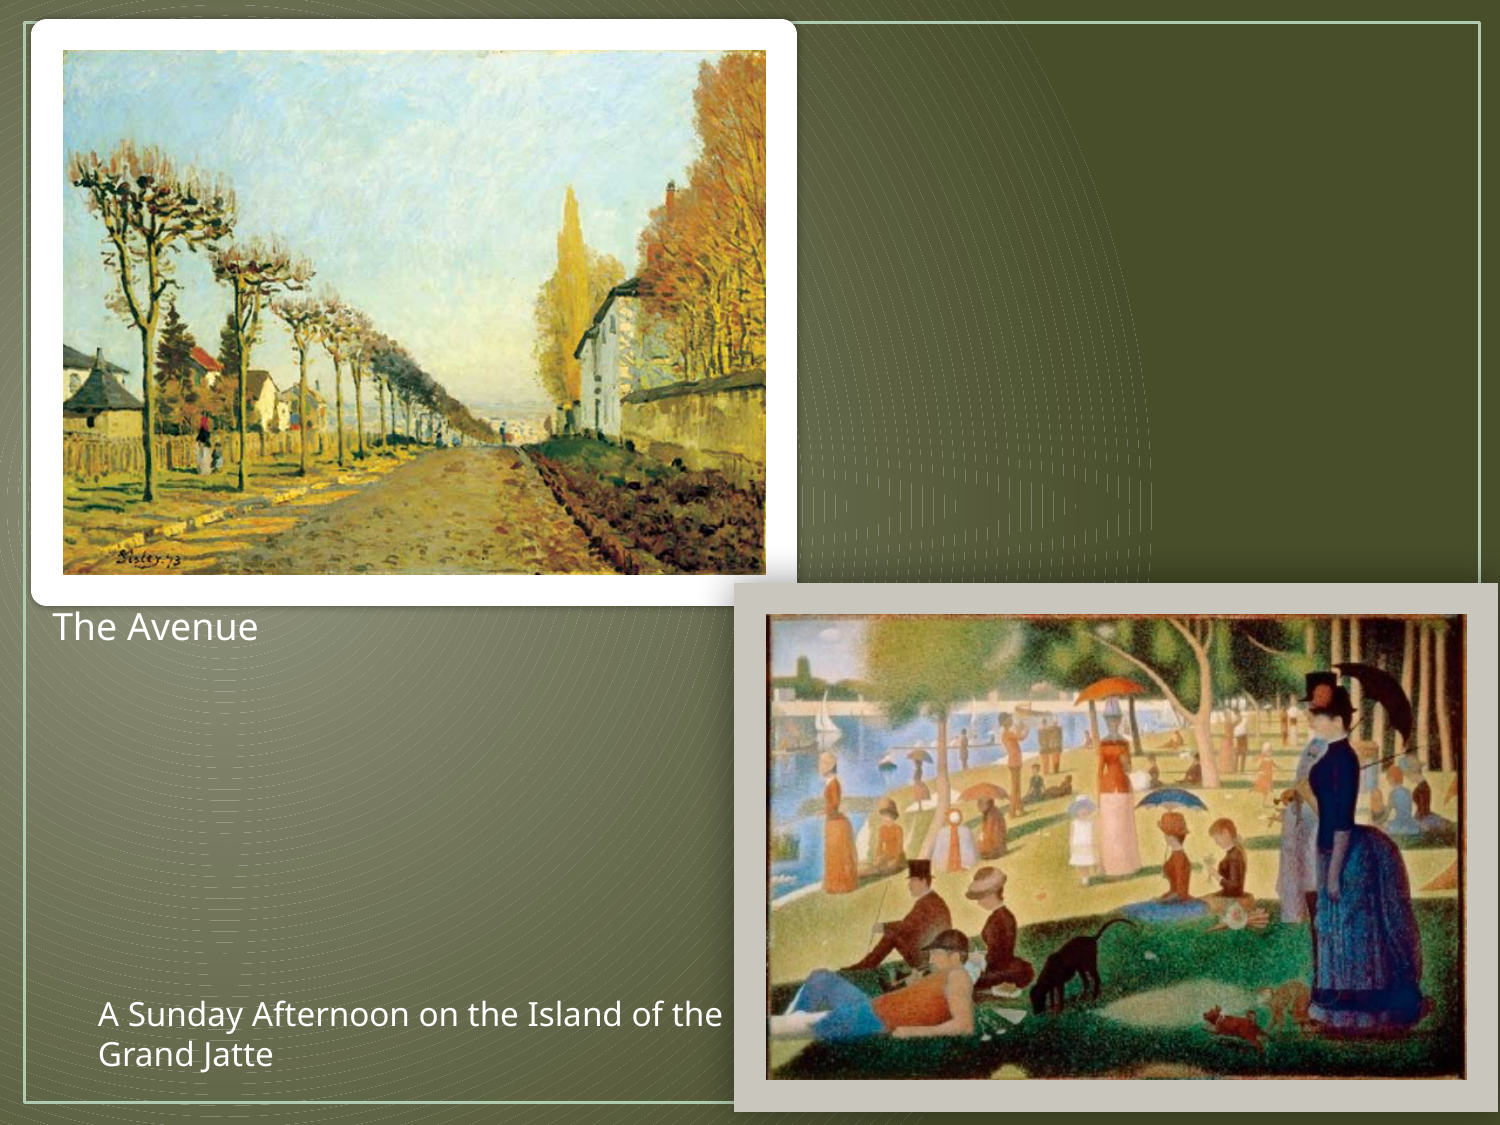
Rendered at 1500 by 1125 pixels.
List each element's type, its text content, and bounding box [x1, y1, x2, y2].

picture [62, 49, 766, 576]
picture [765, 613, 1467, 1081]
text_box The Avenue [37, 595, 709, 656]
text_box A Sunday Afternoon on the Island of the Grand Jatte [83, 985, 750, 1081]
